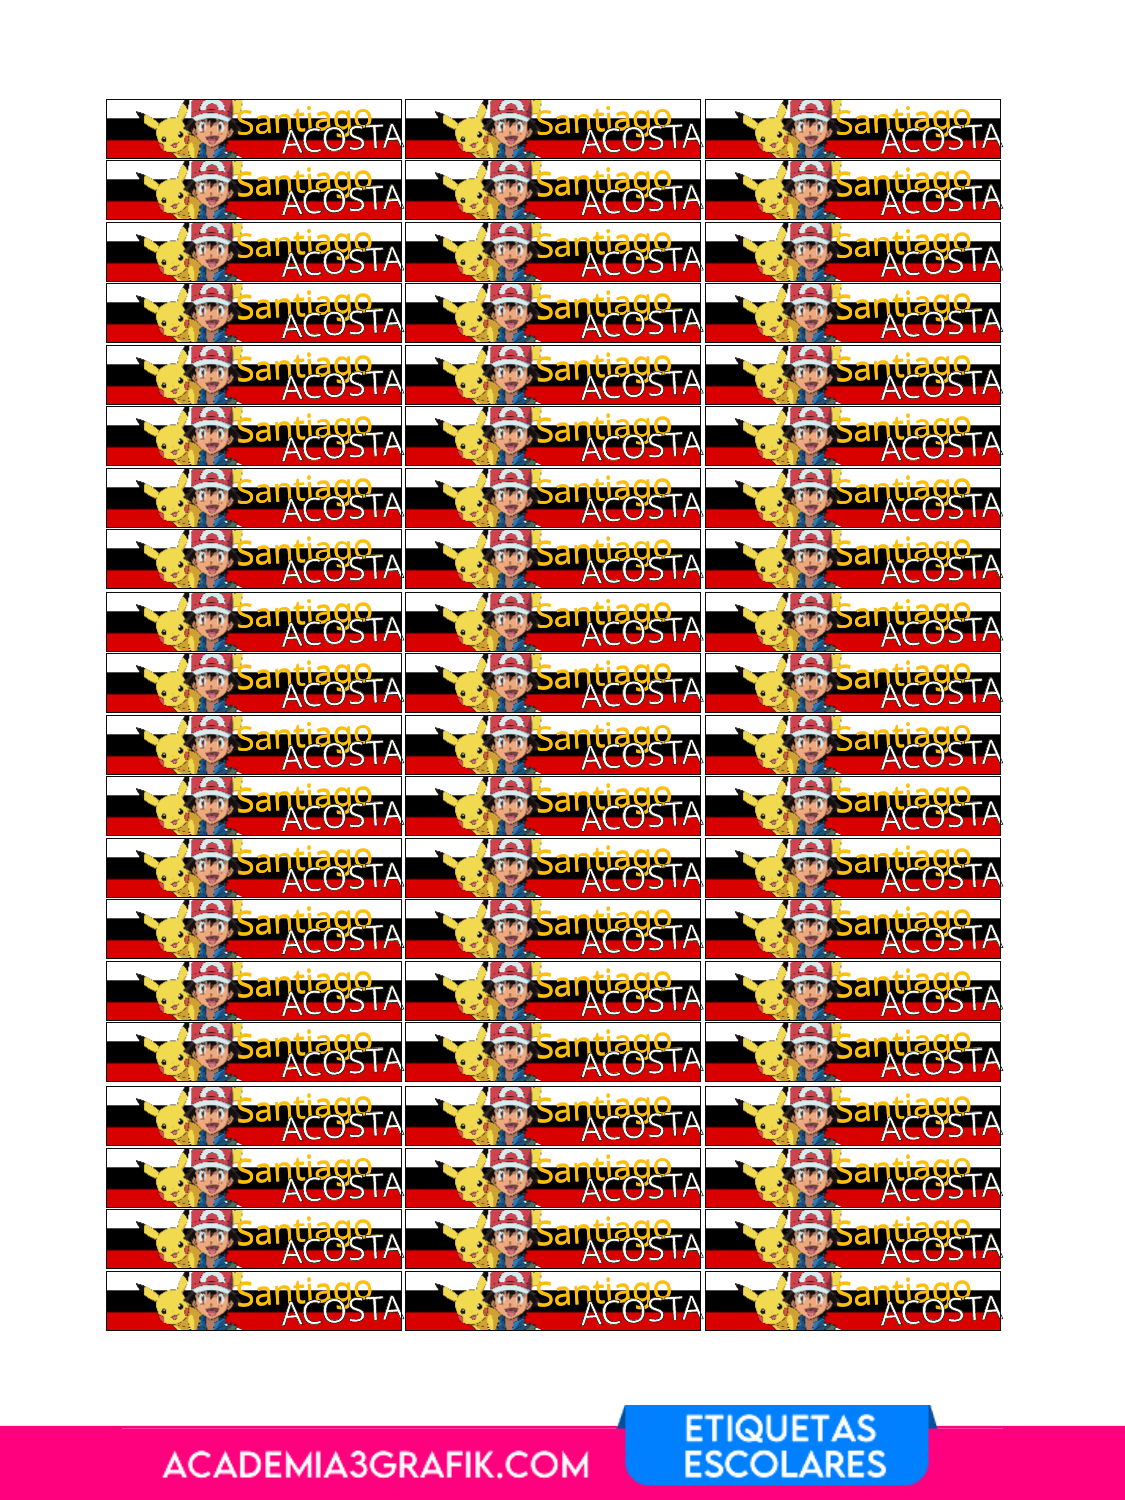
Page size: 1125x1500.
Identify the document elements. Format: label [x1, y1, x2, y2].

picture [977, 160, 1001, 171]
text_box [231, 706, 378, 763]
picture [977, 1271, 1001, 1281]
picture [405, 345, 579, 405]
text_box [878, 417, 1004, 474]
picture [106, 99, 279, 159]
picture [977, 1209, 1001, 1220]
picture [405, 1148, 579, 1208]
text_box [531, 213, 677, 270]
picture [405, 1022, 579, 1082]
text_box [279, 1033, 405, 1090]
picture [378, 468, 402, 478]
text_box [878, 171, 1004, 228]
text_box [579, 417, 704, 474]
text_box [279, 1281, 405, 1338]
picture [378, 899, 402, 910]
text_box [878, 1281, 1004, 1338]
text_box [579, 1281, 704, 1338]
picture [405, 406, 579, 466]
picture [977, 99, 1001, 109]
picture [106, 160, 279, 220]
text_box [231, 459, 378, 516]
text_box [231, 1013, 378, 1071]
picture [378, 776, 402, 787]
picture [977, 776, 1001, 787]
picture [405, 468, 579, 528]
text_box [579, 910, 704, 967]
text_box [579, 171, 704, 228]
text_box [878, 540, 1004, 597]
text_box [830, 336, 977, 393]
text_box [830, 1139, 977, 1196]
picture [106, 1148, 279, 1208]
picture [378, 1148, 402, 1158]
text_box [531, 1200, 677, 1258]
picture [405, 1271, 579, 1331]
text_box [878, 848, 1004, 905]
picture [106, 899, 279, 959]
picture [405, 653, 579, 713]
picture [106, 1209, 279, 1269]
picture [677, 1086, 701, 1097]
picture [378, 838, 402, 848]
picture [677, 468, 701, 478]
picture [378, 529, 402, 540]
picture [705, 899, 878, 959]
picture [977, 345, 1001, 355]
text_box [531, 644, 677, 702]
text_box [531, 583, 677, 640]
text_box [579, 1097, 704, 1154]
text_box [279, 664, 405, 721]
text_box [231, 274, 378, 332]
text_box [531, 459, 677, 516]
text_box [531, 520, 677, 578]
picture [122, 1405, 1003, 1500]
picture [705, 838, 878, 898]
text_box [579, 294, 704, 351]
picture [405, 529, 579, 589]
picture [977, 222, 1001, 232]
text_box [579, 355, 704, 412]
text_box [531, 767, 677, 825]
text_box [531, 829, 677, 886]
text_box [531, 151, 677, 209]
picture [977, 961, 1001, 971]
picture [705, 1271, 878, 1331]
picture [106, 529, 279, 589]
text_box [231, 767, 378, 825]
picture [405, 1209, 579, 1269]
text_box [579, 725, 704, 782]
picture [378, 222, 402, 232]
text_box [231, 151, 378, 209]
picture [705, 961, 878, 1021]
text_box [231, 1077, 378, 1135]
picture [405, 838, 579, 898]
picture [106, 222, 279, 282]
picture [106, 1271, 279, 1331]
picture [677, 99, 701, 109]
picture [677, 406, 701, 417]
text_box [878, 232, 1004, 289]
text_box [279, 417, 405, 474]
picture [977, 653, 1001, 664]
text_box [830, 952, 977, 1009]
picture [405, 899, 579, 959]
picture [378, 961, 402, 971]
text_box [579, 478, 704, 535]
picture [677, 1148, 701, 1158]
text_box [279, 1220, 405, 1277]
text_box [231, 952, 378, 1009]
picture [977, 838, 1001, 848]
text_box [279, 294, 405, 351]
picture [705, 283, 878, 343]
picture [378, 406, 402, 417]
text_box [878, 1220, 1004, 1277]
text_box [830, 213, 977, 270]
picture [677, 961, 701, 971]
picture [677, 160, 701, 171]
picture [705, 1148, 878, 1208]
picture [378, 592, 402, 602]
picture [705, 776, 878, 836]
picture [677, 592, 701, 602]
text_box [279, 910, 405, 967]
picture [705, 222, 878, 282]
picture [705, 406, 878, 466]
picture [677, 776, 701, 787]
text_box [830, 459, 977, 516]
text_box [531, 1262, 677, 1319]
text_box [279, 478, 405, 535]
picture [405, 1086, 579, 1146]
text_box [531, 336, 677, 393]
picture [705, 653, 878, 713]
picture [378, 1022, 402, 1033]
picture [378, 160, 402, 171]
picture [106, 961, 279, 1021]
text_box [878, 294, 1004, 351]
picture [977, 899, 1001, 910]
text_box [279, 109, 405, 166]
text_box [231, 1139, 378, 1196]
picture [405, 160, 579, 220]
picture [106, 838, 279, 898]
picture [378, 283, 402, 294]
picture [405, 715, 579, 775]
text_box [231, 397, 378, 455]
text_box [878, 602, 1004, 659]
text_box [830, 706, 977, 763]
text_box [579, 109, 704, 166]
picture [677, 1271, 701, 1281]
picture [977, 1086, 1001, 1097]
picture [977, 406, 1001, 417]
text_box [830, 274, 977, 332]
picture [705, 1209, 878, 1269]
picture [977, 715, 1001, 725]
picture [705, 1086, 878, 1146]
text_box [579, 971, 704, 1028]
text_box [830, 890, 977, 948]
text_box [579, 1033, 704, 1090]
picture [378, 345, 402, 355]
picture [705, 529, 878, 589]
picture [106, 345, 279, 405]
text_box [531, 1139, 677, 1196]
text_box [579, 664, 704, 721]
picture [106, 283, 279, 343]
picture [378, 653, 402, 664]
text_box [231, 1200, 378, 1258]
text_box [830, 151, 977, 209]
picture [677, 899, 701, 910]
picture [106, 1022, 279, 1082]
picture [705, 715, 878, 775]
picture [705, 99, 878, 159]
picture [705, 592, 878, 652]
text_box [878, 478, 1004, 535]
picture [378, 99, 402, 109]
text_box [279, 602, 405, 659]
picture [677, 1022, 701, 1033]
picture [405, 222, 579, 282]
text_box [878, 725, 1004, 782]
picture [106, 468, 279, 528]
picture [677, 345, 701, 355]
text_box [579, 787, 704, 844]
picture [405, 283, 579, 343]
picture [405, 776, 579, 836]
picture [677, 1209, 701, 1220]
text_box [878, 355, 1004, 412]
text_box [878, 664, 1004, 721]
picture [977, 468, 1001, 478]
text_box [830, 1013, 977, 1071]
picture [405, 961, 579, 1021]
text_box [579, 848, 704, 905]
picture [977, 592, 1001, 602]
text_box [830, 583, 977, 640]
text_box [830, 397, 977, 455]
picture [677, 653, 701, 664]
text_box [878, 1158, 1004, 1215]
picture [705, 468, 878, 528]
text_box [531, 1013, 677, 1071]
picture [106, 715, 279, 775]
picture [705, 1022, 878, 1082]
text_box [231, 213, 378, 270]
text_box [878, 971, 1004, 1028]
picture [378, 1271, 402, 1281]
text_box [830, 520, 977, 578]
text_box [579, 1220, 704, 1277]
text_box [878, 910, 1004, 967]
picture [405, 99, 579, 159]
picture [106, 592, 279, 652]
text_box [531, 90, 677, 147]
text_box [579, 602, 704, 659]
text_box [231, 90, 378, 147]
text_box [279, 1158, 405, 1215]
text_box [830, 1262, 977, 1319]
picture [705, 345, 878, 405]
text_box [231, 890, 378, 948]
text_box [579, 540, 704, 597]
text_box [231, 829, 378, 886]
text_box [878, 1033, 1004, 1090]
text_box [231, 1262, 378, 1319]
text_box [830, 767, 977, 825]
text_box [279, 355, 405, 412]
text_box [279, 232, 405, 289]
picture [106, 653, 279, 713]
text_box [830, 90, 977, 147]
picture [977, 1022, 1001, 1033]
picture [378, 1086, 402, 1097]
text_box [878, 787, 1004, 844]
text_box [878, 109, 1004, 166]
text_box [279, 848, 405, 905]
text_box [531, 397, 677, 455]
picture [106, 776, 279, 836]
text_box [231, 644, 378, 702]
text_box [878, 1097, 1004, 1154]
picture [677, 715, 701, 725]
picture [677, 283, 701, 294]
picture [977, 283, 1001, 294]
text_box [279, 787, 405, 844]
text_box [531, 706, 677, 763]
picture [705, 160, 878, 220]
picture [106, 406, 279, 466]
text_box [231, 336, 378, 393]
text_box [830, 1077, 977, 1135]
text_box [830, 829, 977, 886]
text_box [531, 952, 677, 1009]
picture [677, 529, 701, 540]
text_box [231, 583, 378, 640]
text_box [531, 274, 677, 332]
text_box [231, 520, 378, 578]
text_box [279, 971, 405, 1028]
picture [378, 1209, 402, 1220]
picture [977, 529, 1001, 540]
text_box [279, 1097, 405, 1154]
text_box [279, 540, 405, 597]
text_box [279, 725, 405, 782]
picture [677, 222, 701, 232]
text_box [531, 890, 677, 948]
text_box [830, 644, 977, 702]
picture [106, 1086, 279, 1146]
text_box [830, 1200, 977, 1258]
text_box [531, 1077, 677, 1135]
text_box [579, 232, 704, 289]
text_box [579, 1158, 704, 1215]
picture [677, 838, 701, 848]
text_box [279, 171, 405, 228]
picture [378, 715, 402, 725]
picture [977, 1148, 1001, 1158]
picture [405, 592, 579, 652]
